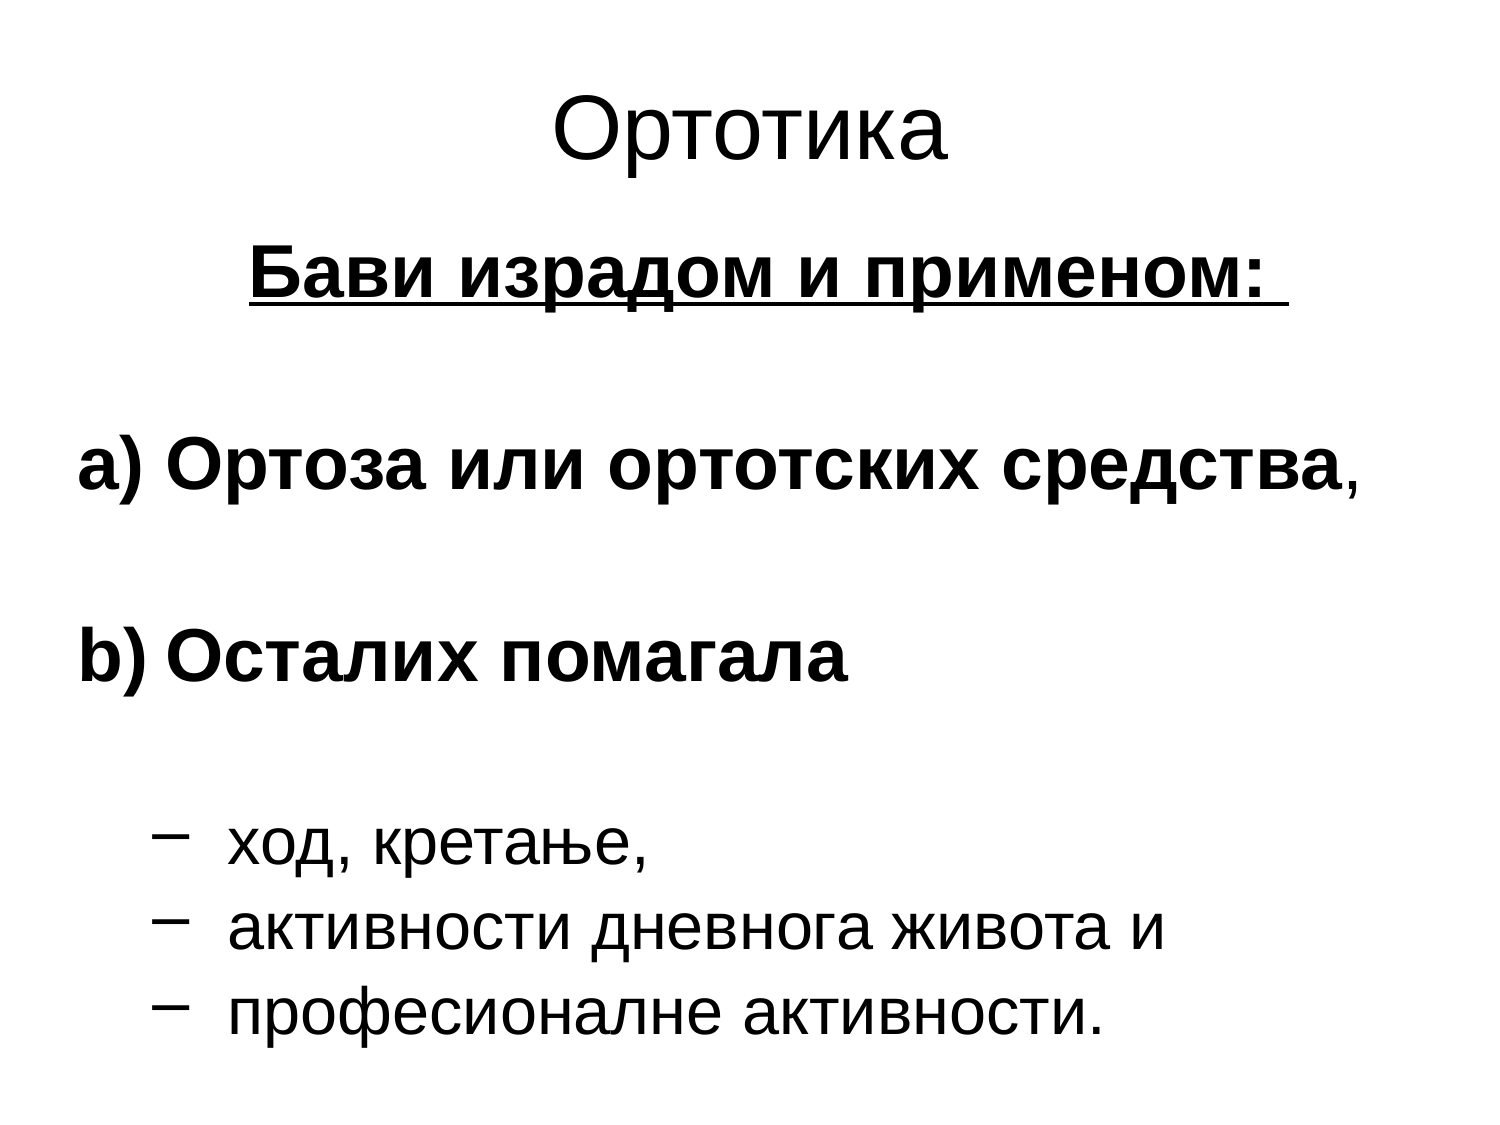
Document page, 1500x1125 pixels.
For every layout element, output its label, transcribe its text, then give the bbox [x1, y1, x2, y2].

list Бави израдом и применом: Ортоза или ортотских средства, Осталих помагала ход, кретање, активности дневнога живота и професионалне активности. [62, 224, 1475, 1100]
title Ортотика [75, 45, 1425, 200]
